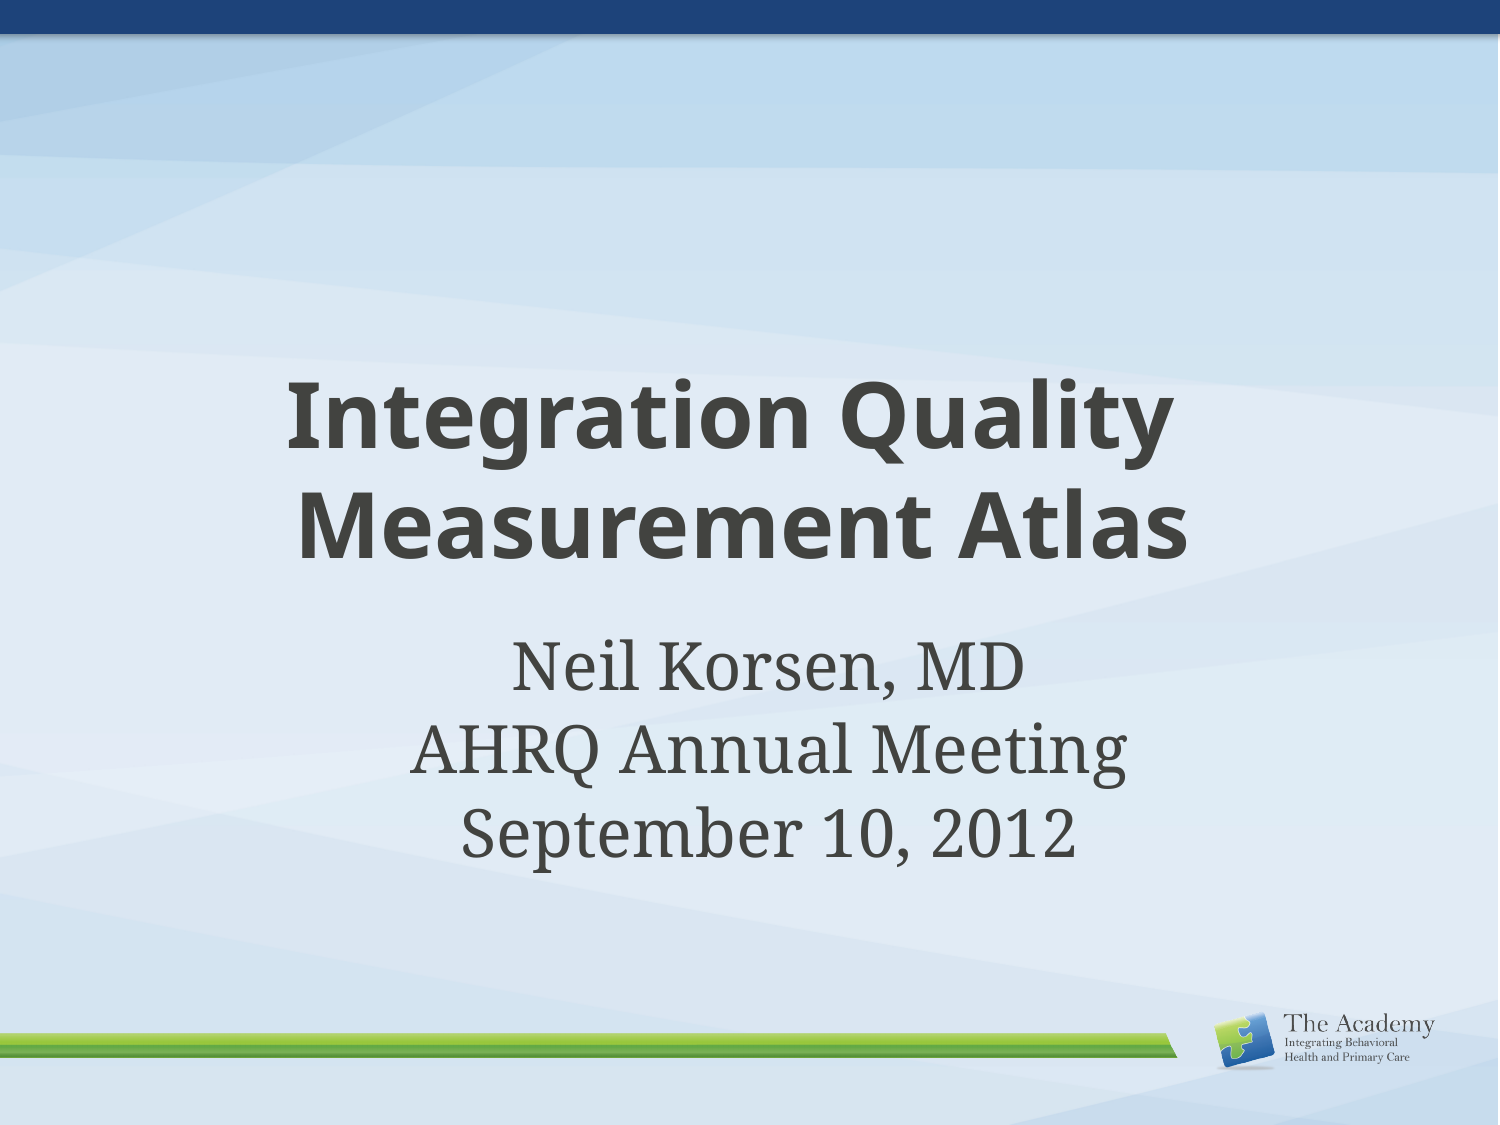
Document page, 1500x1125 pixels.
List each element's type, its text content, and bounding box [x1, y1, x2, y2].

picture [0, 34, 1498, 1125]
text_box Neil Korsen, MD AHRQ Annual Meeting September 10, 2012 [224, 637, 1275, 925]
text_box Integration Quality Measurement Atlas [112, 349, 1388, 591]
